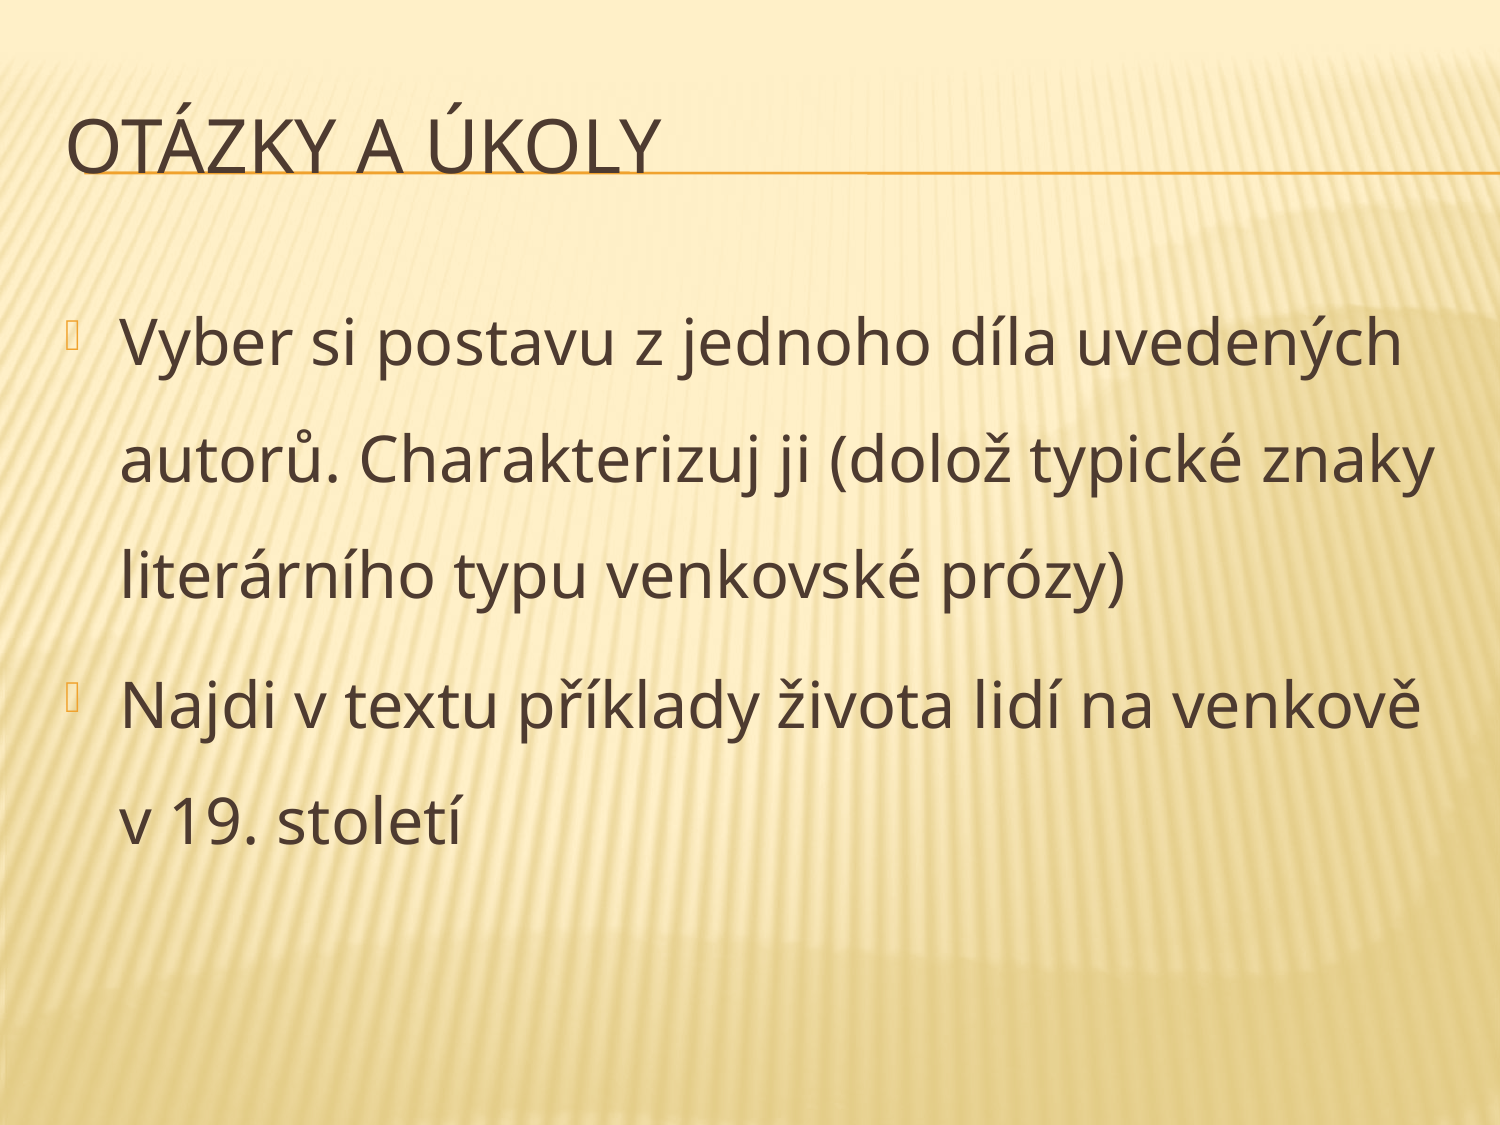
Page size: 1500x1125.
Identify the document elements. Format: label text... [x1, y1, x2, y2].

title Otázky a úkoly [50, 75, 1475, 213]
list Vyber si postavu z jednoho díla uvedených autorů. Charakterizuj ji (dolož typické znaky literárního typu venkovské prózy) Najdi v textu příklady života lidí na venkově v 19. století [50, 254, 1475, 998]
